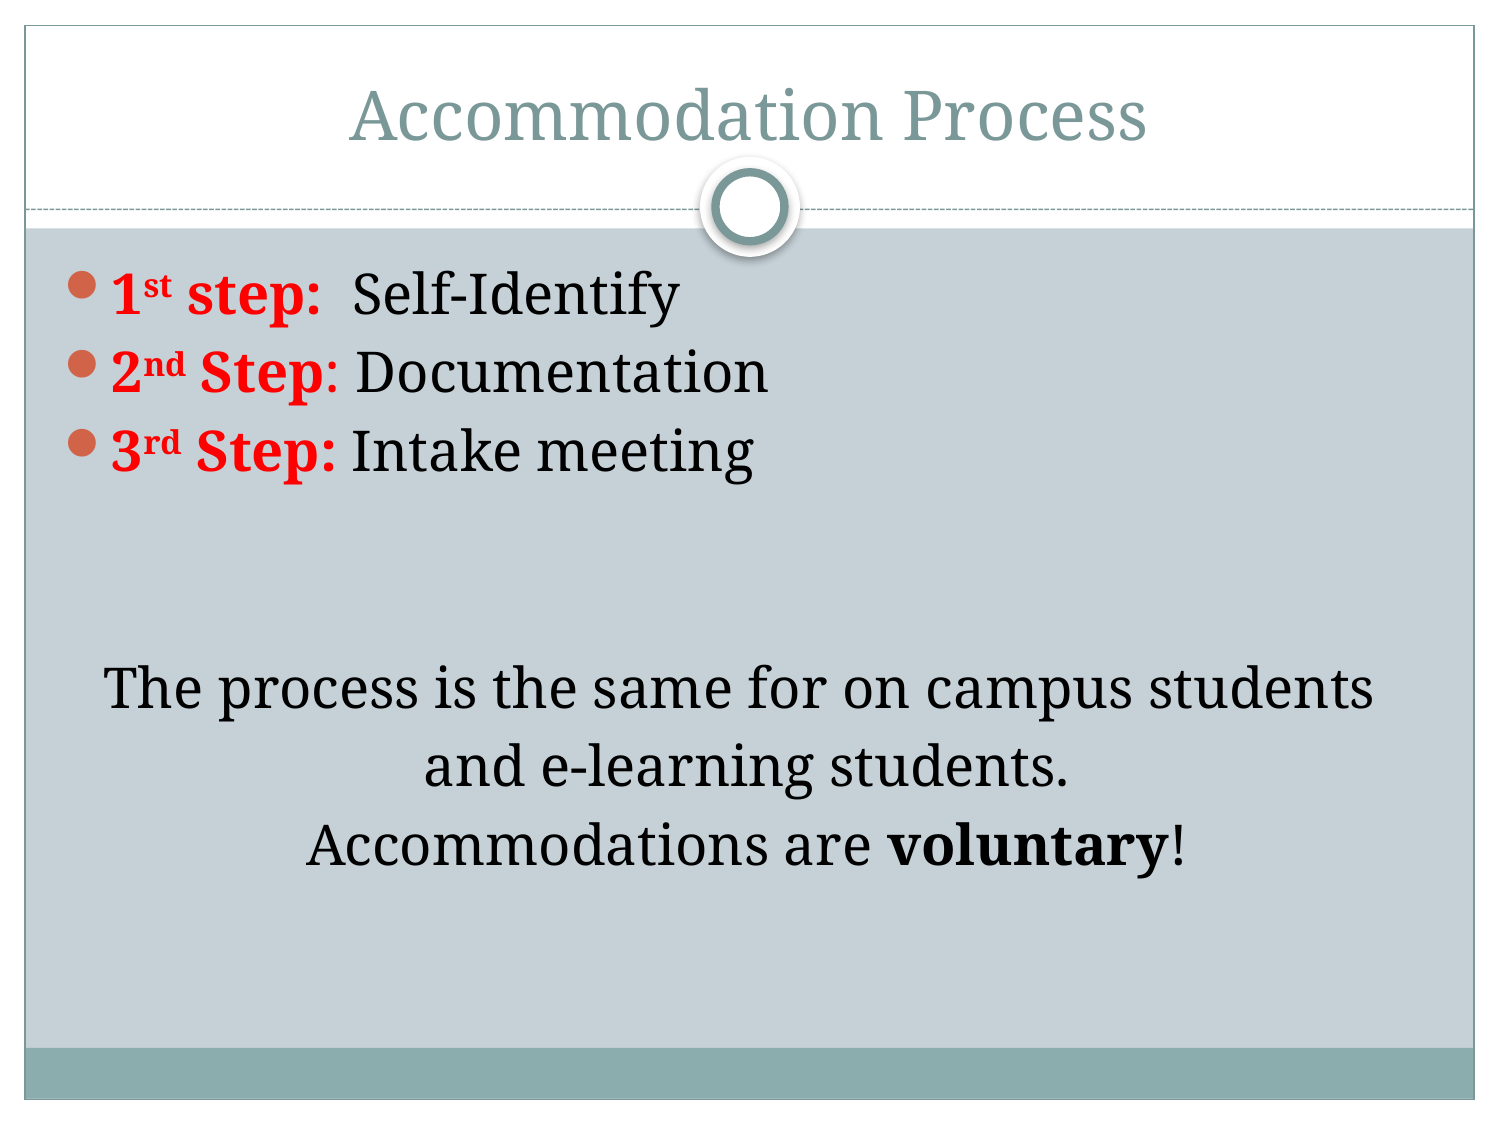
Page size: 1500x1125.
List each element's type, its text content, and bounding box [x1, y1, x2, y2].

title Accommodation Process [49, 37, 1450, 162]
list 1st step: Self-Identify 2nd Step: Documentation 3rd Step: Intake meeting The process is the same for on campus students and e-learning students. Accommodations are voluntary! [49, 250, 1445, 1001]
